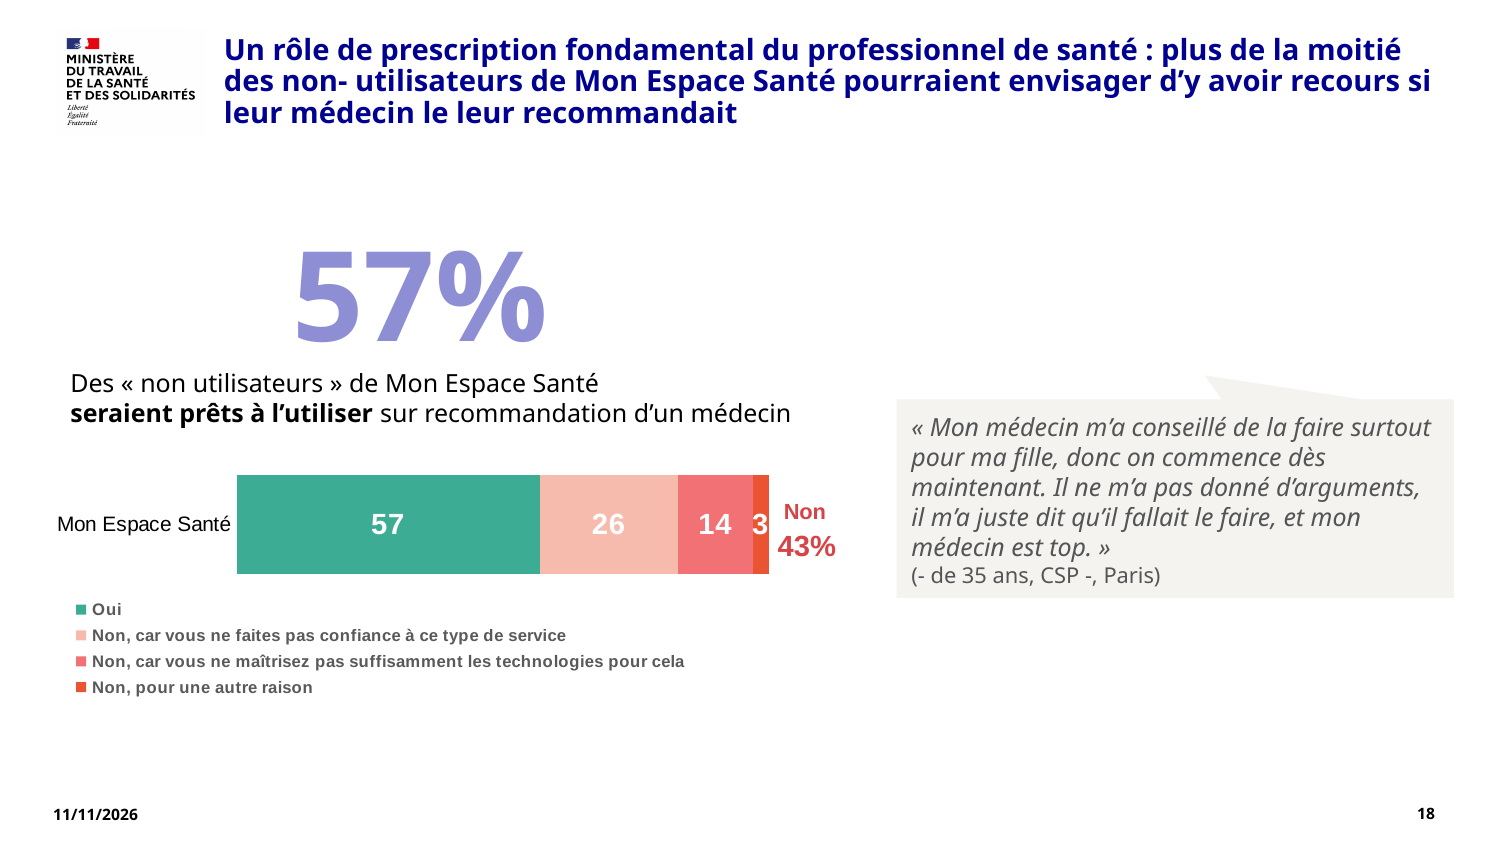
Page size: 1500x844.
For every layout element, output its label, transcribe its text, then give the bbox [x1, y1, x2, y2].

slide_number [53, 787, 246, 844]
slide_number 18 [1213, 784, 1436, 844]
chart [0, 345, 783, 704]
text_box « Mon médecin m’a conseillé de la faire surtout pour ma fille, donc on commence dès maintenant. Il ne m’a pas donné d’arguments, il m’a juste dit qu’il fallait le faire, et mon médecin est top. » (- de 35 ans, CSP -, Paris) [896, 375, 1454, 598]
table_header 43% [788, 521, 875, 570]
text_box Non [788, 498, 896, 525]
title Un rôle de prescription fondamental du professionnel de santé : plus de la moitié des non- utilisateurs de Mon Espace Santé pourraient envisager d’y avoir recours si leur médecin le leur recommandait [211, 37, 1459, 127]
picture [55, 27, 207, 137]
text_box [55, 208, 824, 437]
